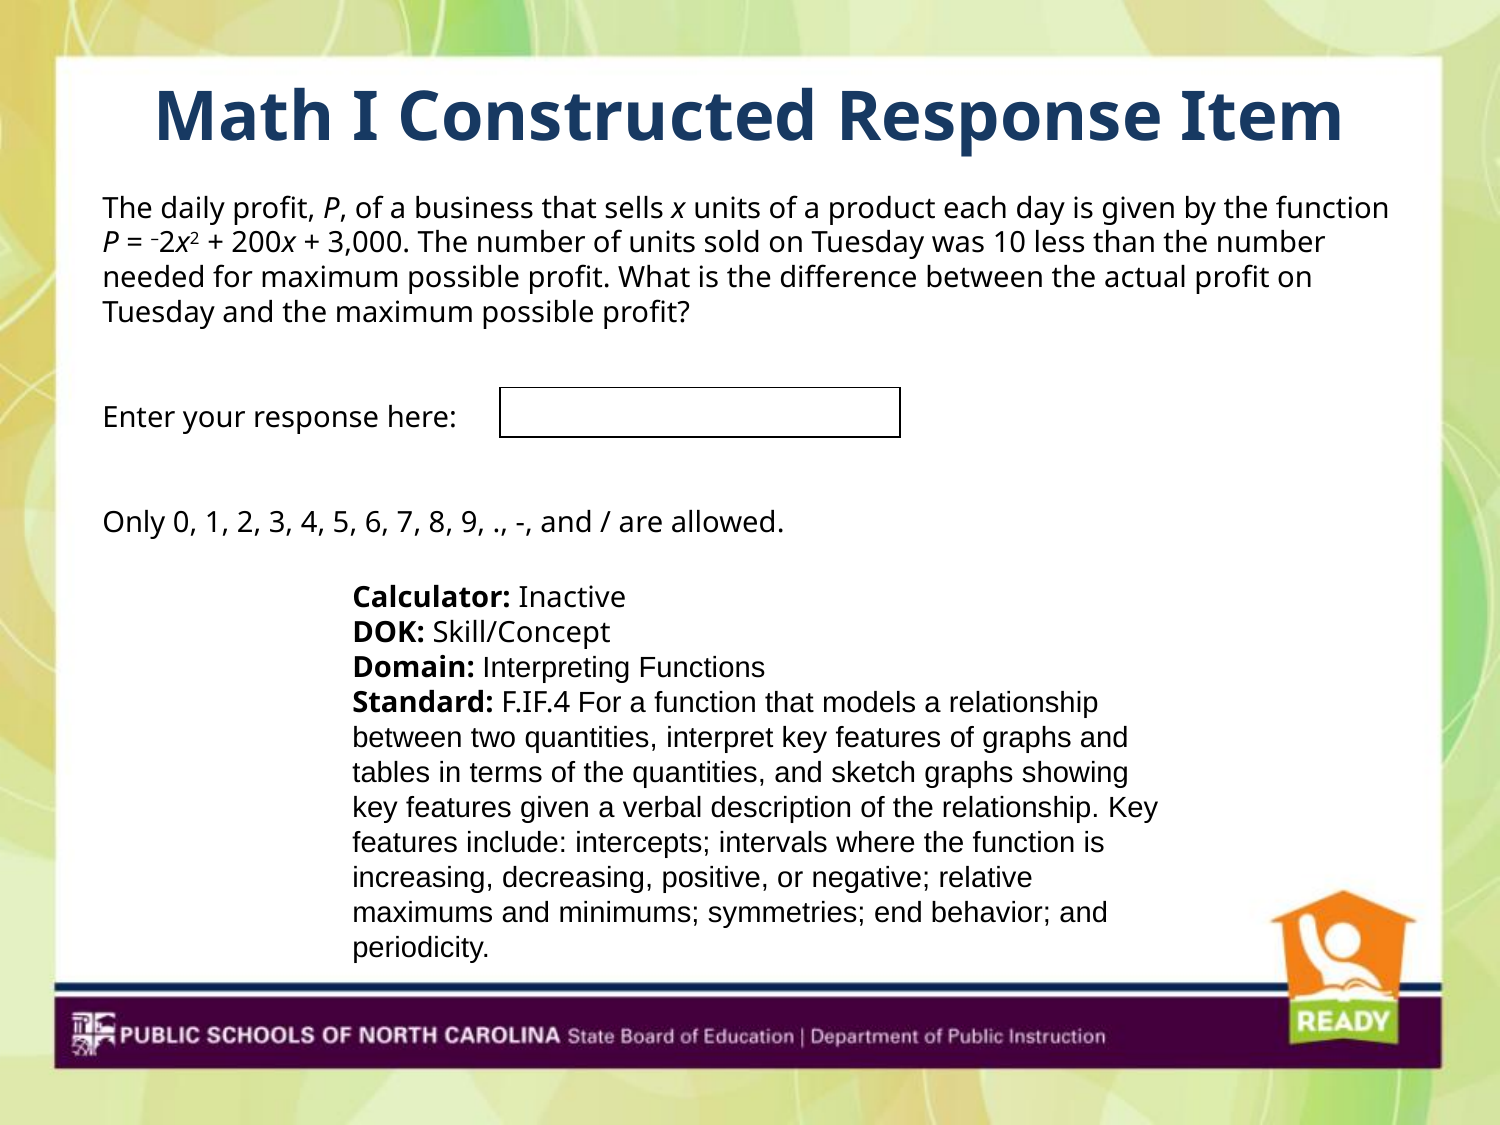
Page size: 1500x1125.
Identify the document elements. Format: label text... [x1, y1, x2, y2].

text_box The daily profit, P, of a business that sells x units of a product each day is given by the function P = –2x2 + 200x + 3,000. The number of units sold on Tuesday was 10 less than the number needed for maximum possible profit. What is the difference between the actual profit on Tuesday and the maximum possible profit? Enter your response here: Only 0, 1, 2, 3, 4, 5, 6, 7, 8, 9, ., -, and / are allowed. [87, 181, 1413, 546]
picture [0, 0, 1500, 1125]
text_box Calculator: Inactive DOK: Skill/Concept Domain: Interpreting Functions Standard: F.IF.4 For a function that models a relationship between two quantities, interpret key features of graphs and tables in terms of the quantities, and sketch graphs showing key features given a verbal description of the relationship. Key features include: intercepts; intervals where the function is increasing, decreasing, positive, or negative; relative maximums and minimums; symmetries; end behavior; and periodicity. [337, 571, 1175, 971]
title Math I Constructed Response Item [87, 24, 1413, 181]
text_box [500, 387, 900, 438]
